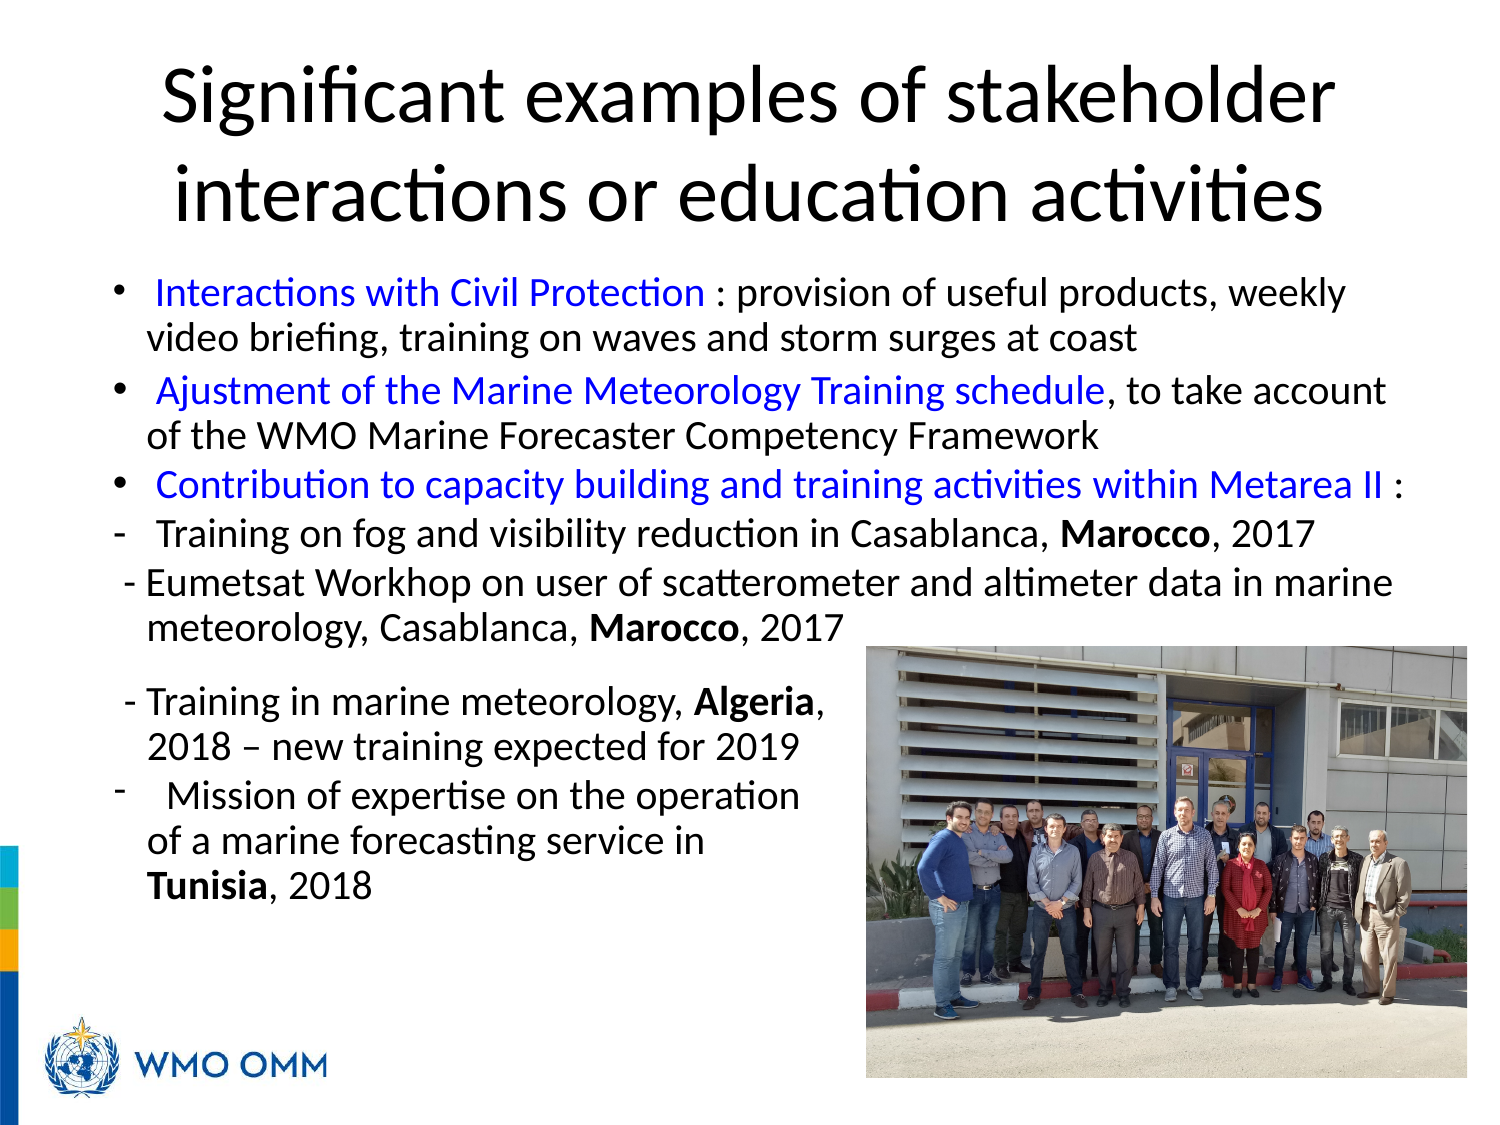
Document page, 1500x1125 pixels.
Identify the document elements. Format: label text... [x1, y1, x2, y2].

list Interactions with Civil Protection : provision of useful products, weekly video briefing, training on waves and storm surges at coast Ajustment of the Marine Meteorology Training schedule, to take account of the WMO Marine Forecaster Competency Framework Contribution to capacity building and training activities within Metarea II : Training on fog and visibility reduction in Casablanca, Marocco, 2017 - Eumetsat Workhop on user of scatterometer and altimeter data in marine meteorology, Casablanca, Marocco, 2017 [75, 262, 1425, 1005]
picture [0, 845, 327, 1125]
picture [865, 645, 1468, 1079]
text_box - Training in marine meteorology, Algeria, 2018 – new training expected for 2019 Mission of expertise on the operation of a marine forecasting service in Tunisia, 2018 [75, 671, 854, 1028]
title Significant examples of stakeholder interactions or education activities [75, 45, 1425, 233]
